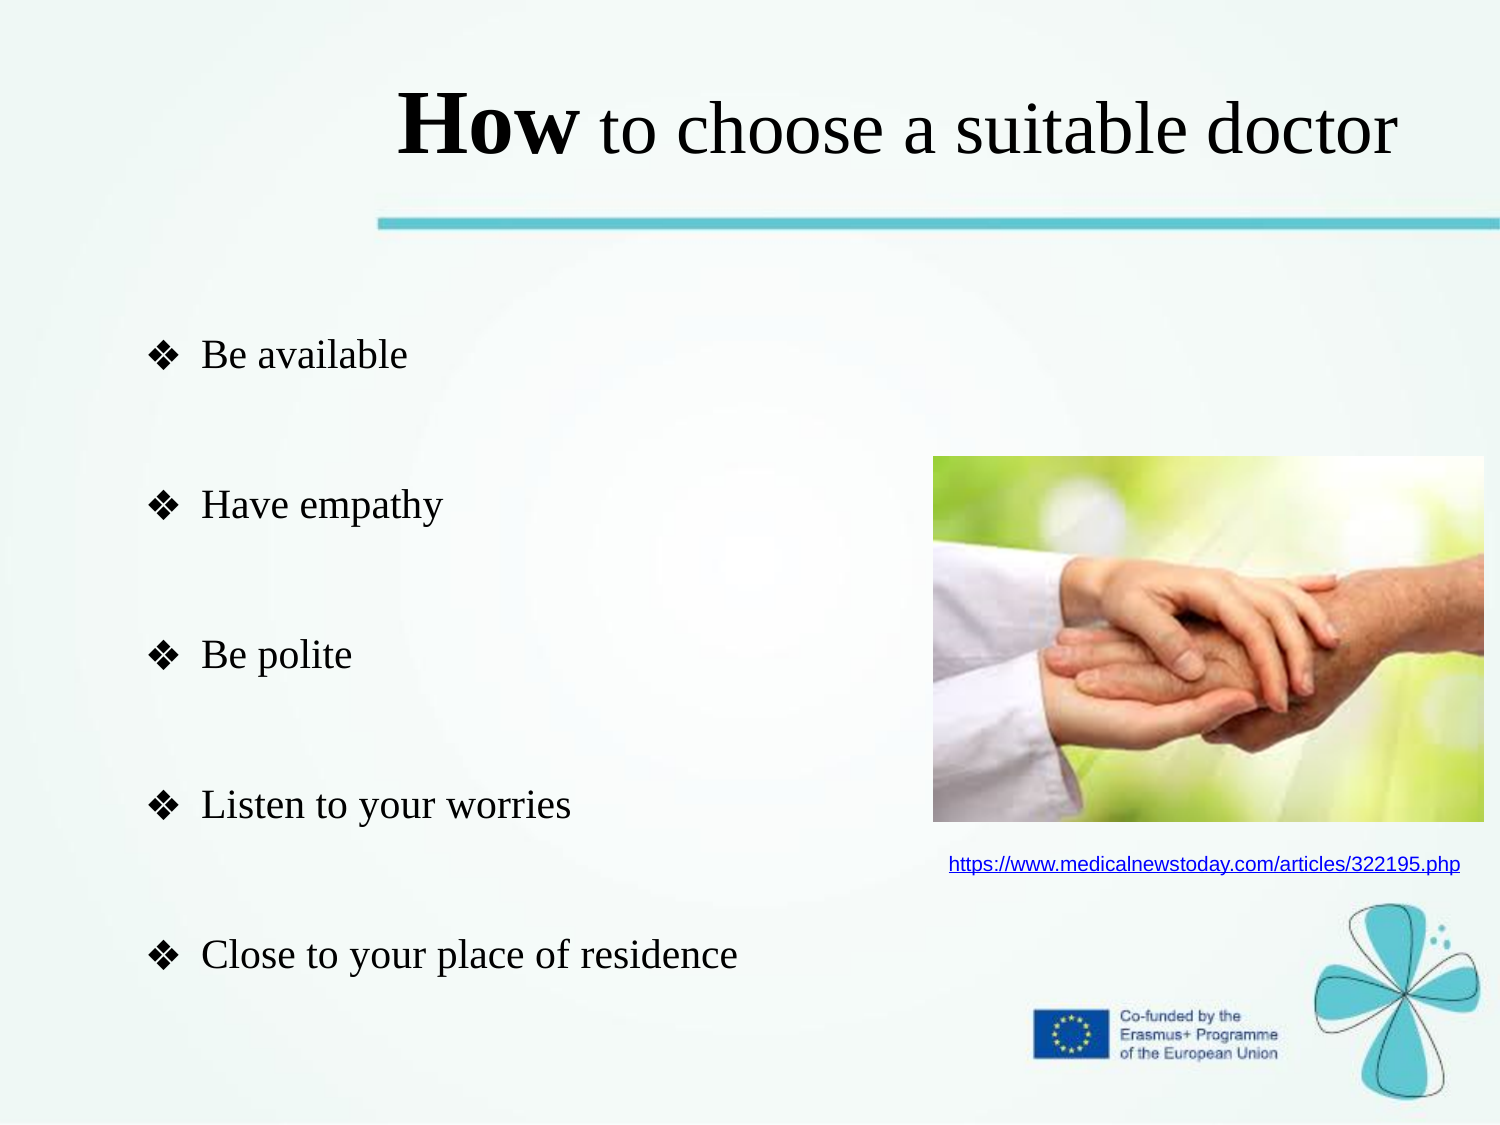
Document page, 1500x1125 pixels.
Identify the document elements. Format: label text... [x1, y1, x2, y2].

picture [0, 0, 1500, 1125]
text_box How to choose a suitable doctor [371, 54, 1425, 180]
text_box https://www.medicalnewstoday.com/articles/322195.php [933, 842, 1484, 883]
text_box Be available Have empathy Be polite Listen to your worries Close to your place of residence [129, 294, 1371, 985]
